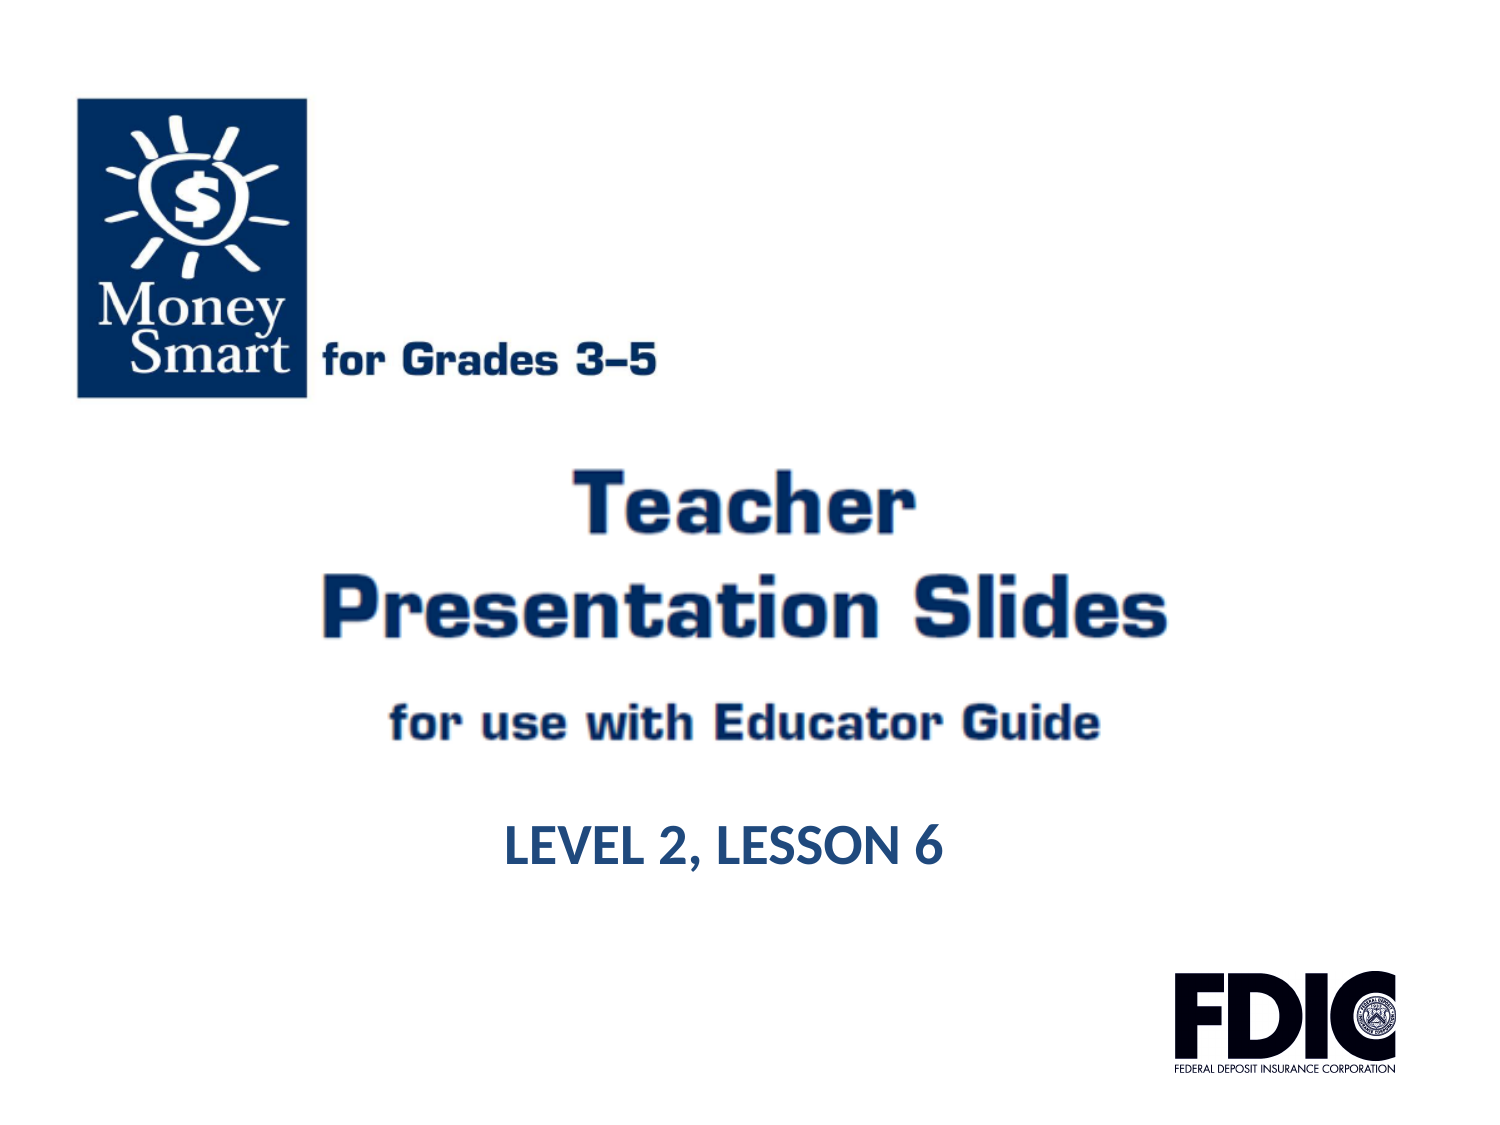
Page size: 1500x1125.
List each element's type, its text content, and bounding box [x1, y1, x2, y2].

picture [295, 449, 1208, 801]
picture [62, 87, 664, 405]
text_box LEVEL 2, LESSON 6 [487, 810, 961, 884]
picture [1174, 970, 1397, 1073]
